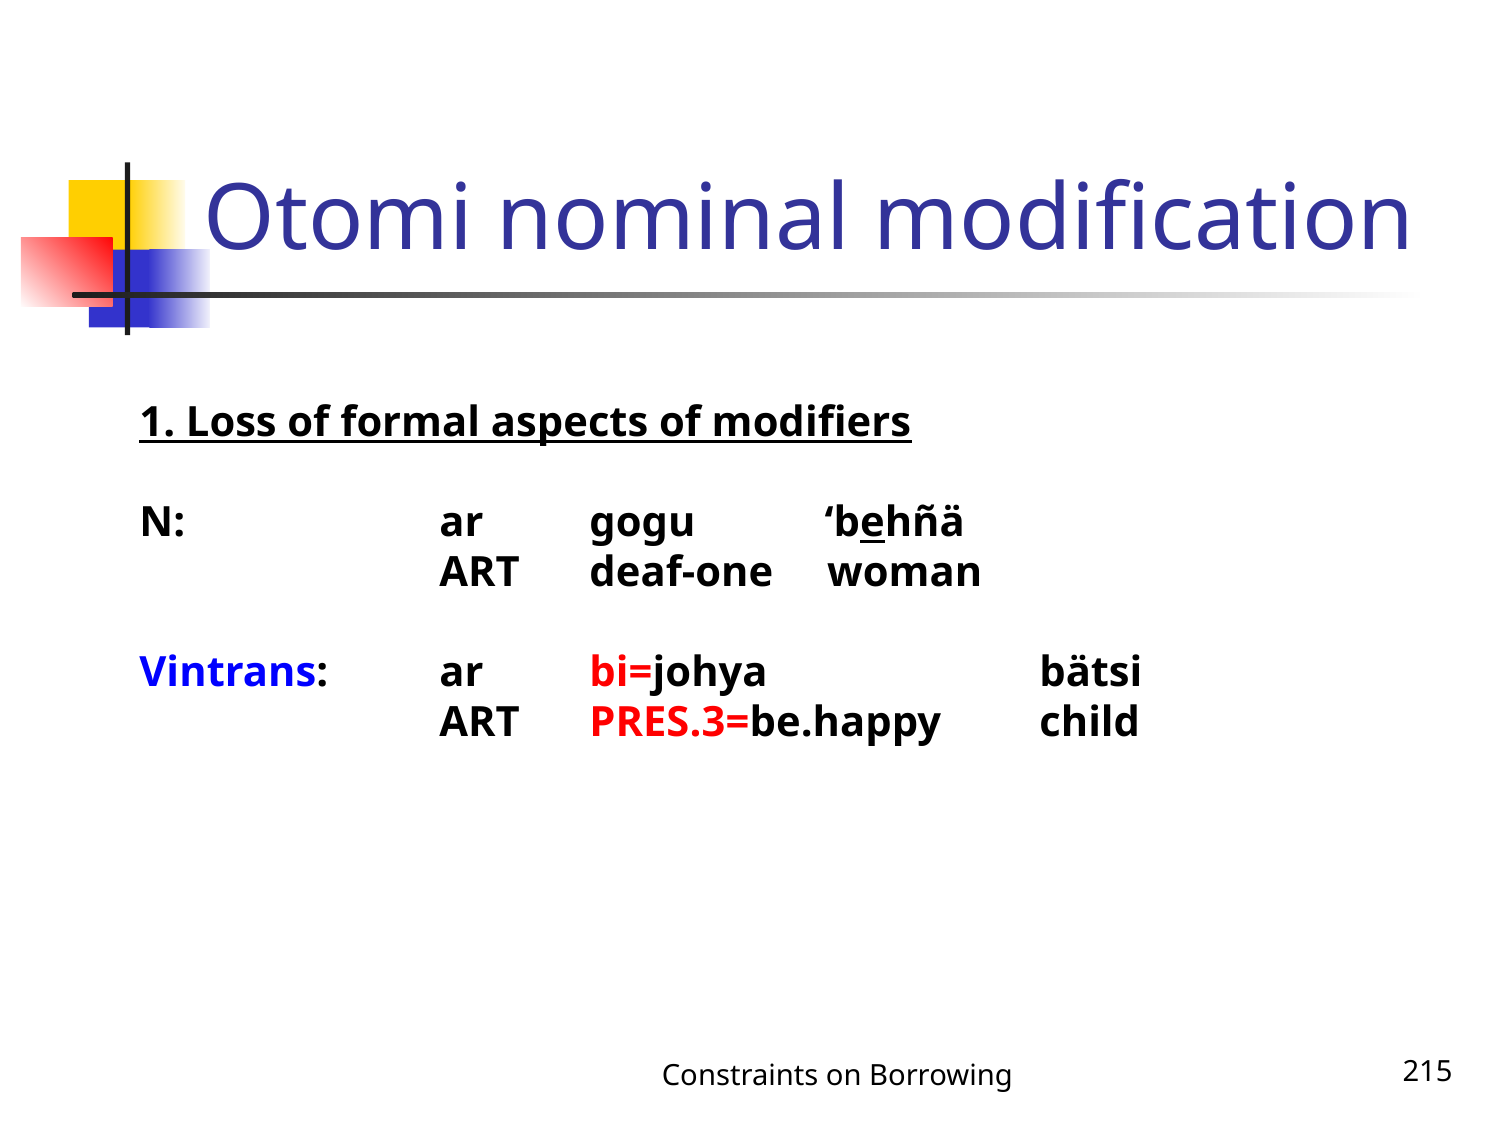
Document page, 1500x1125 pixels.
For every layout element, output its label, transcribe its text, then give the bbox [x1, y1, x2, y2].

text_box 1. Loss of formal aspects of modifiers N: ar gogu ‘behñä ART deaf-one woman Vintrans: ar bi=johya bätsi ART PRES.3=be.happy child [124, 387, 1169, 753]
footer Constraints on Borrowing [599, 1023, 1076, 1100]
title Otomi nominal modification [188, 34, 1468, 276]
slide_number 215 [1154, 1023, 1468, 1100]
